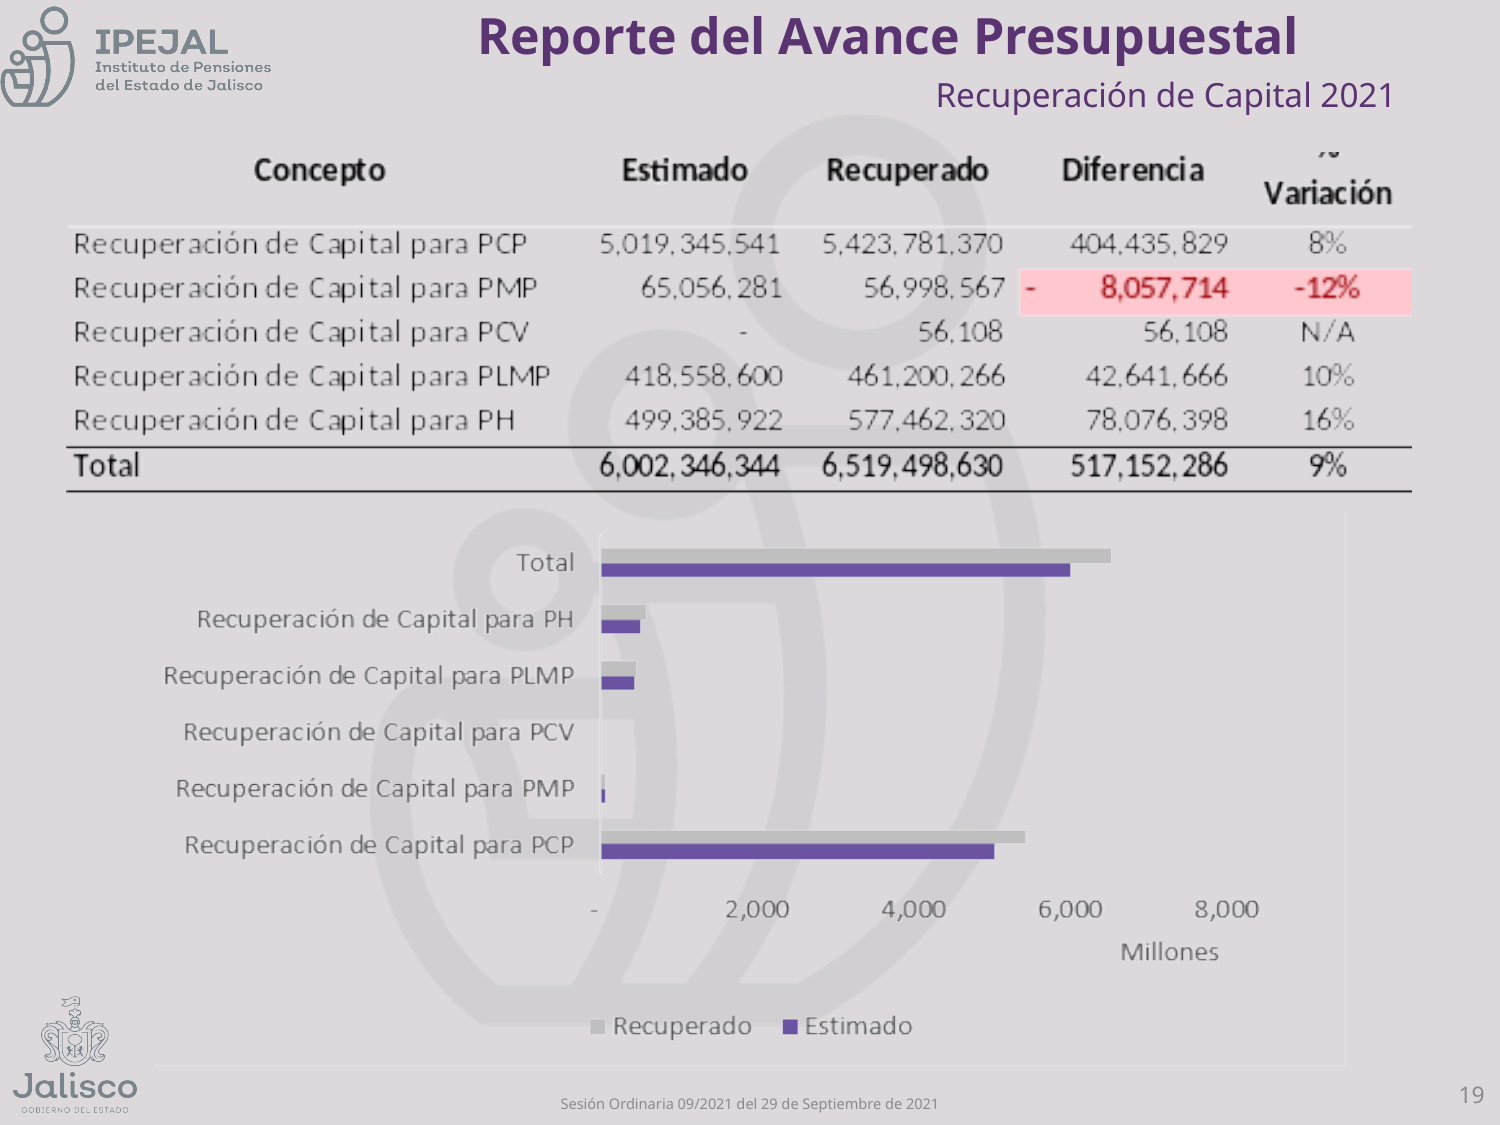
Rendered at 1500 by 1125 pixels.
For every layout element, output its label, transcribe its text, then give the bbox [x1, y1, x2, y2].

picture [65, 151, 1413, 497]
footer Sesión Ordinaria 09/2021 del 29 de Septiembre de 2021 [472, 1078, 1028, 1125]
text_box Recuperación de Capital 2021 [276, 67, 1412, 122]
slide_number 19 [1411, 1066, 1500, 1125]
picture [0, 6, 271, 107]
picture [0, 510, 1347, 1125]
text_box Reporte del Avance Presupuestal [277, 4, 1500, 130]
